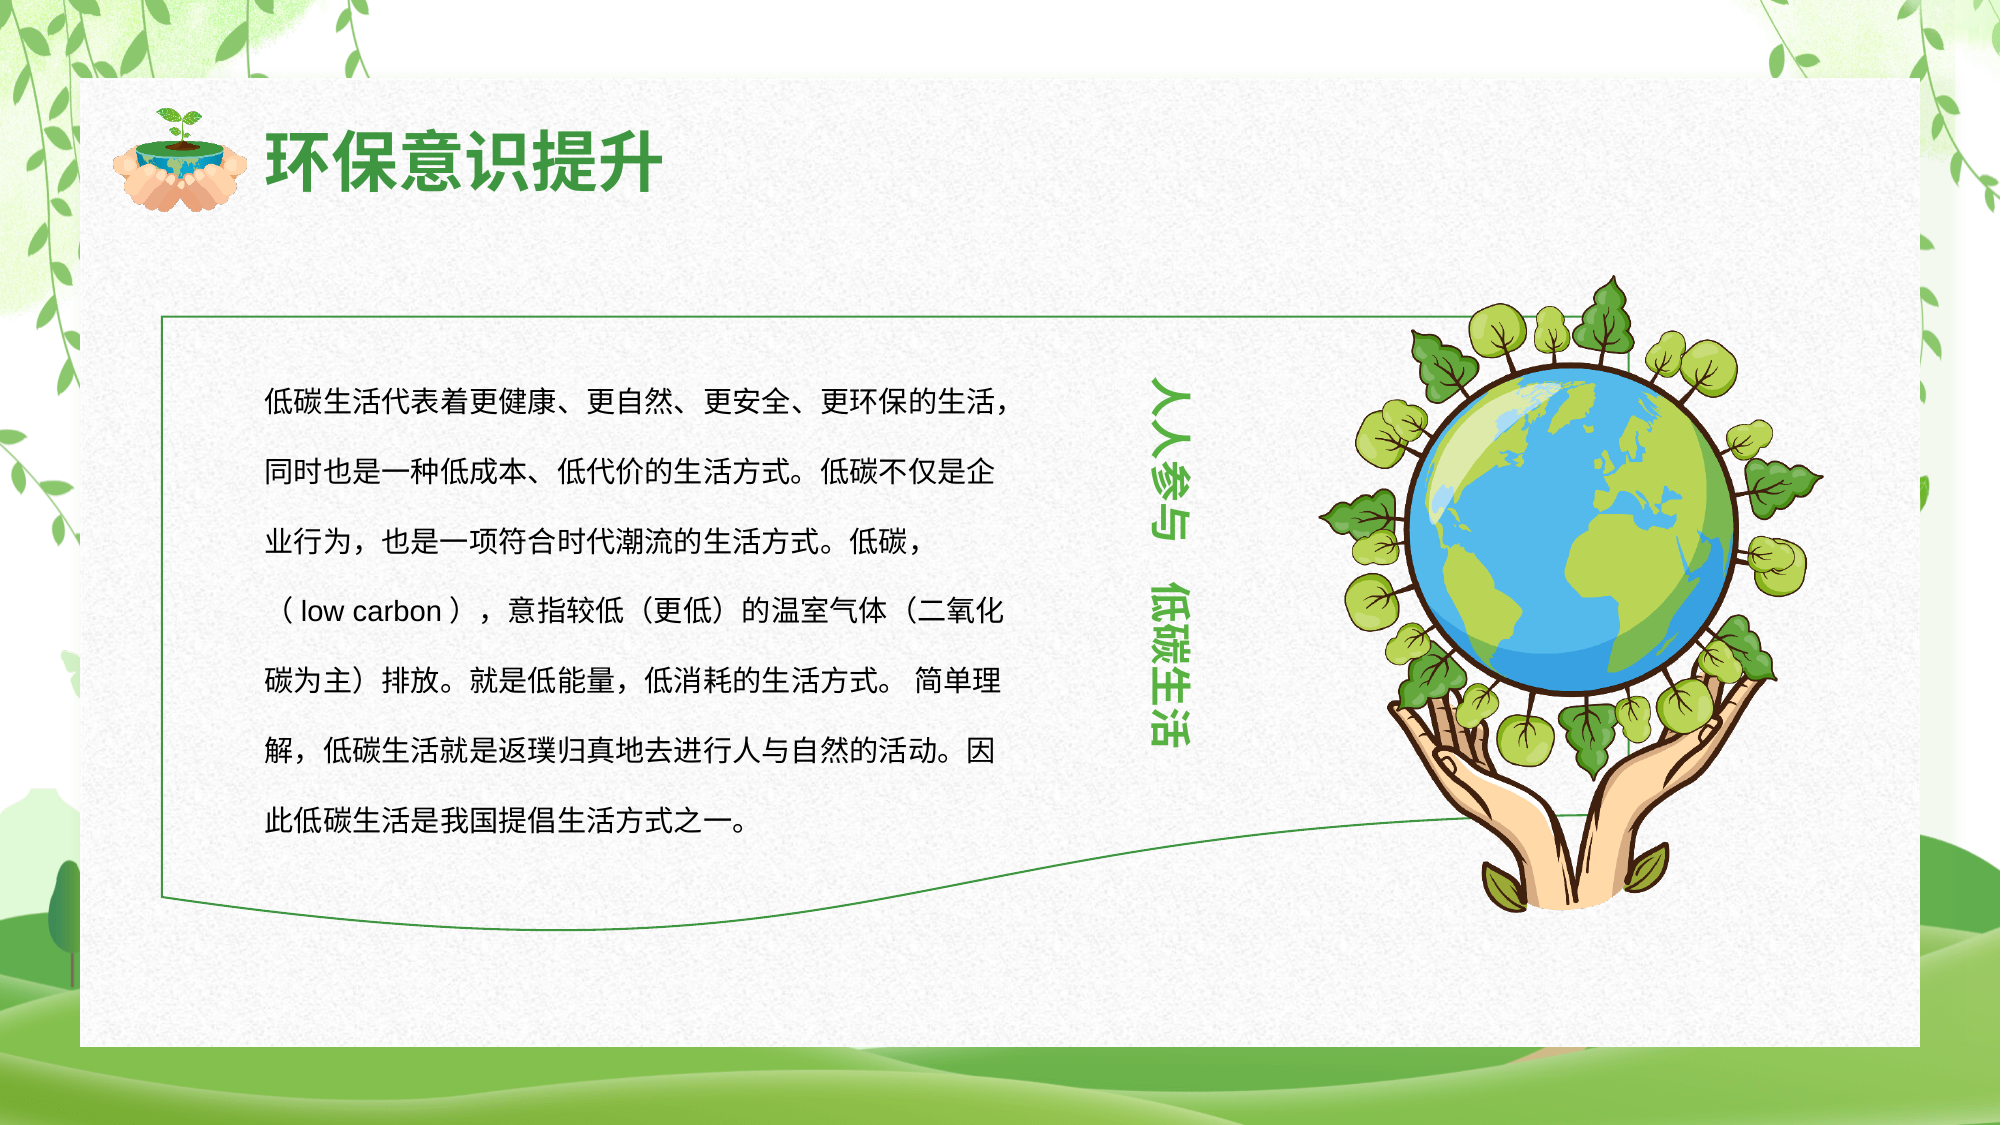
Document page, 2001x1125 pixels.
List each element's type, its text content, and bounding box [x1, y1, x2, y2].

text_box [109, 104, 871, 218]
text_box 人人参与 低碳生活 [1128, 275, 1209, 860]
text_box 低碳生活代表着更健康、更自然、更安全、更环保的生活，同时也是一种低成本、低代价的生活方式。低碳不仅是企业行为，也是一项符合时代潮流的生活方式。低碳，（low carbon），意指较低（更低）的温室气体（二氧化碳为主）排放。就是低能量，低消耗的生活方式。 简单理解，低碳生活就是返璞归真地去进行人与自然的活动。因此低碳生活是我国提倡生活方式之一。 [249, 340, 1025, 674]
picture [0, 0, 2000, 1125]
text_box [160, 315, 1128, 932]
